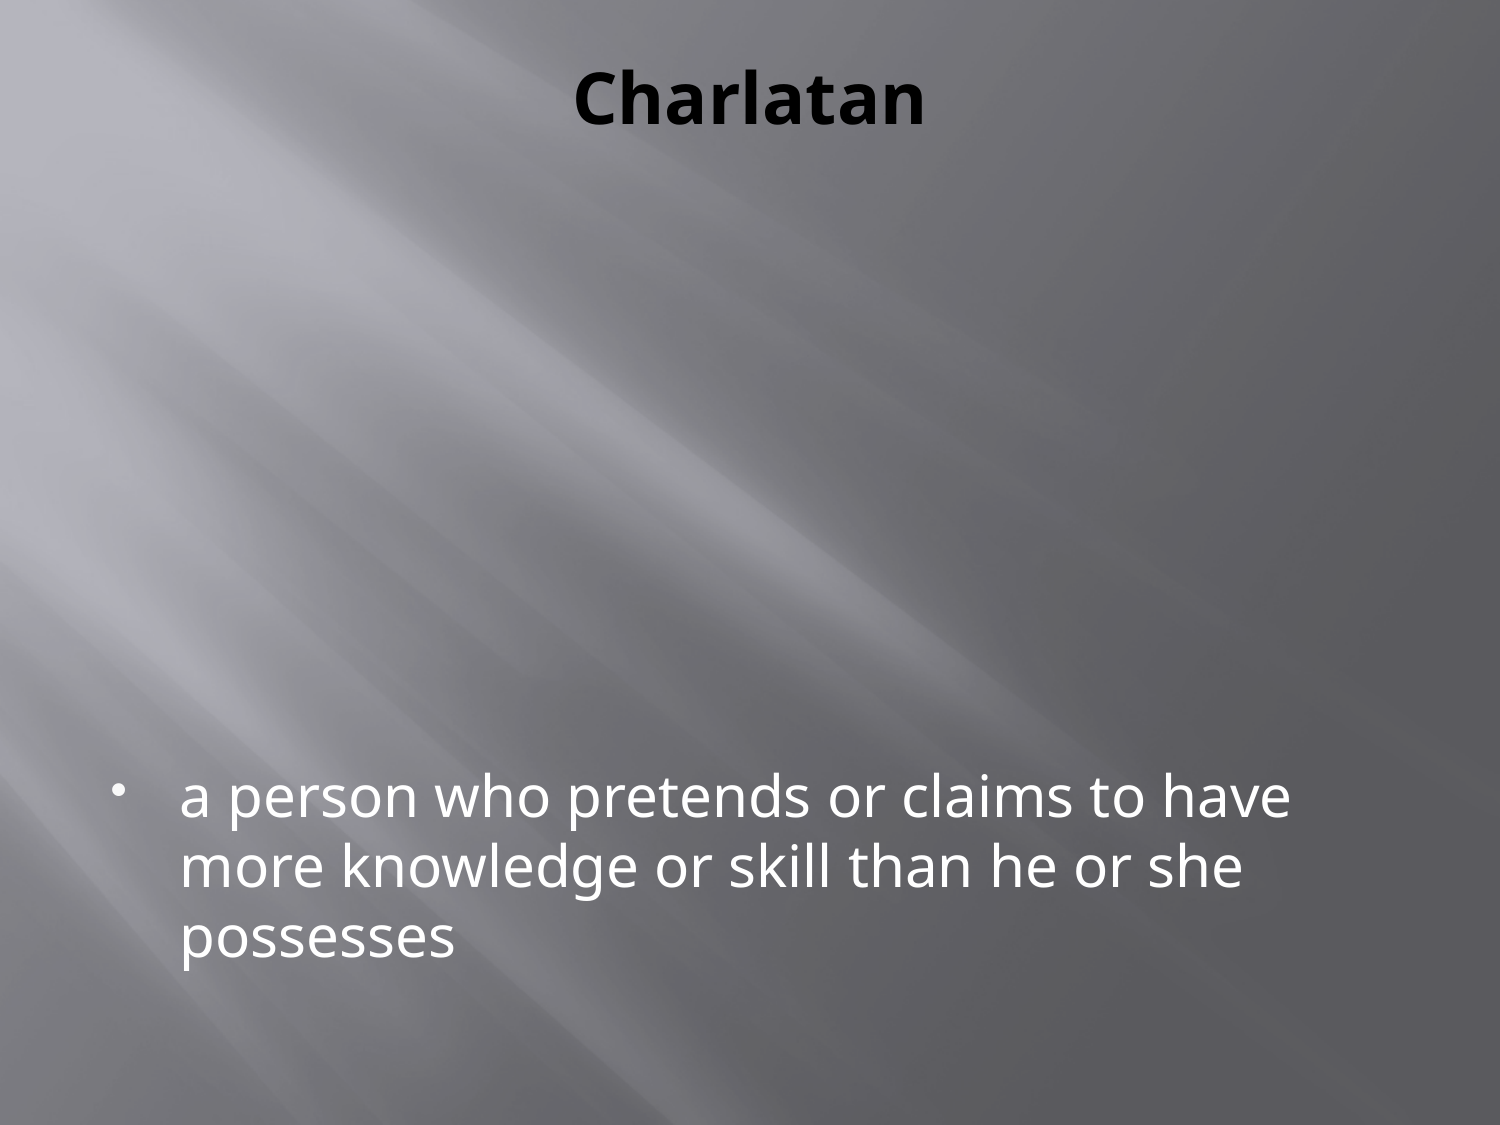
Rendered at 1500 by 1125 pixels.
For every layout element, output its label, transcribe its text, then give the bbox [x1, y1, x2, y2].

list a person who pretends or claims to have more knowledge or skill than he or she possesses [75, 262, 1425, 1035]
title Charlatan [75, 45, 1425, 233]
